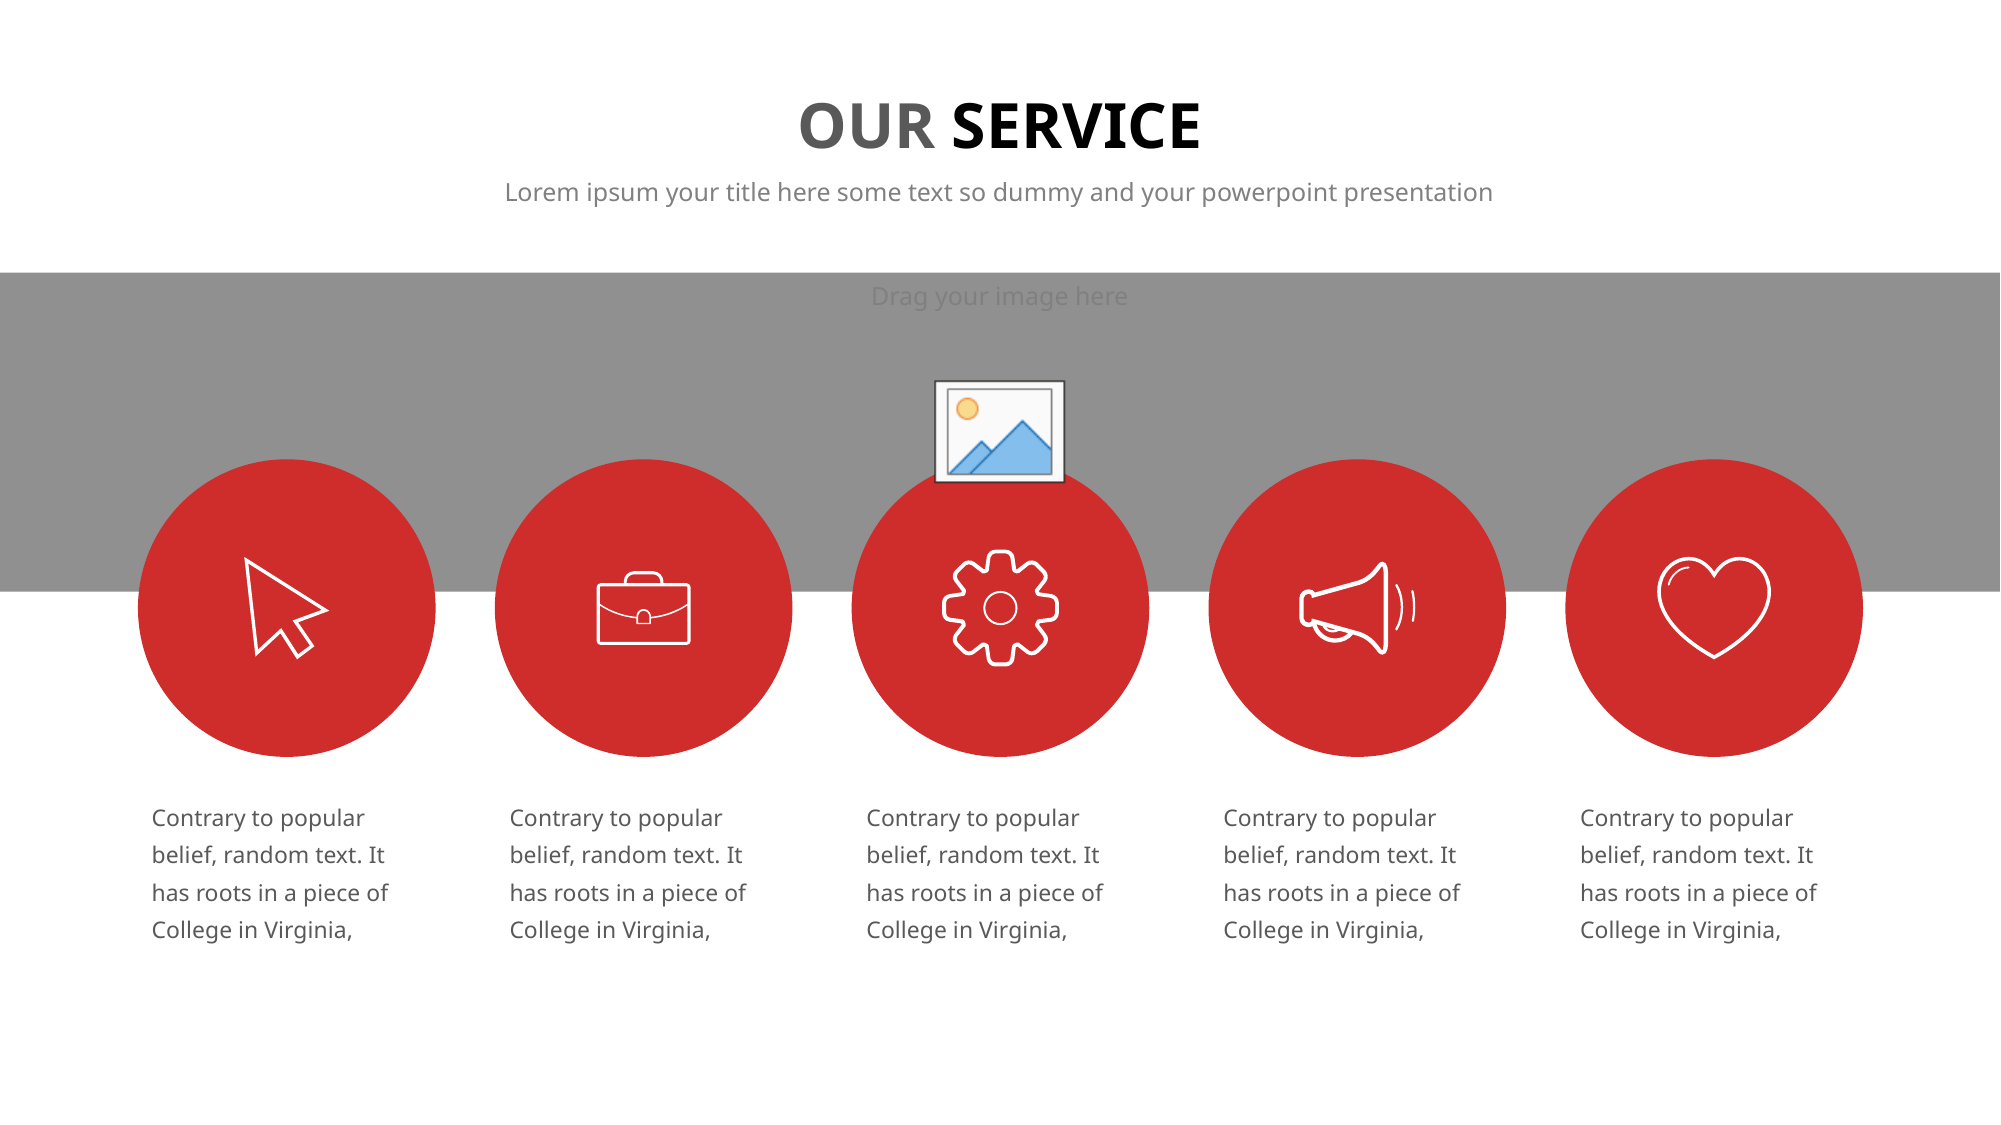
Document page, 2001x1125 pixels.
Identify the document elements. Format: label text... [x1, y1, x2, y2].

picture [0, 272, 2000, 592]
title OUR SERVICE [137, 78, 1863, 179]
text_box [136, 592, 1863, 953]
subtitle Lorem ipsum your title here some text so dummy and your powerpoint presentation [137, 179, 1863, 221]
